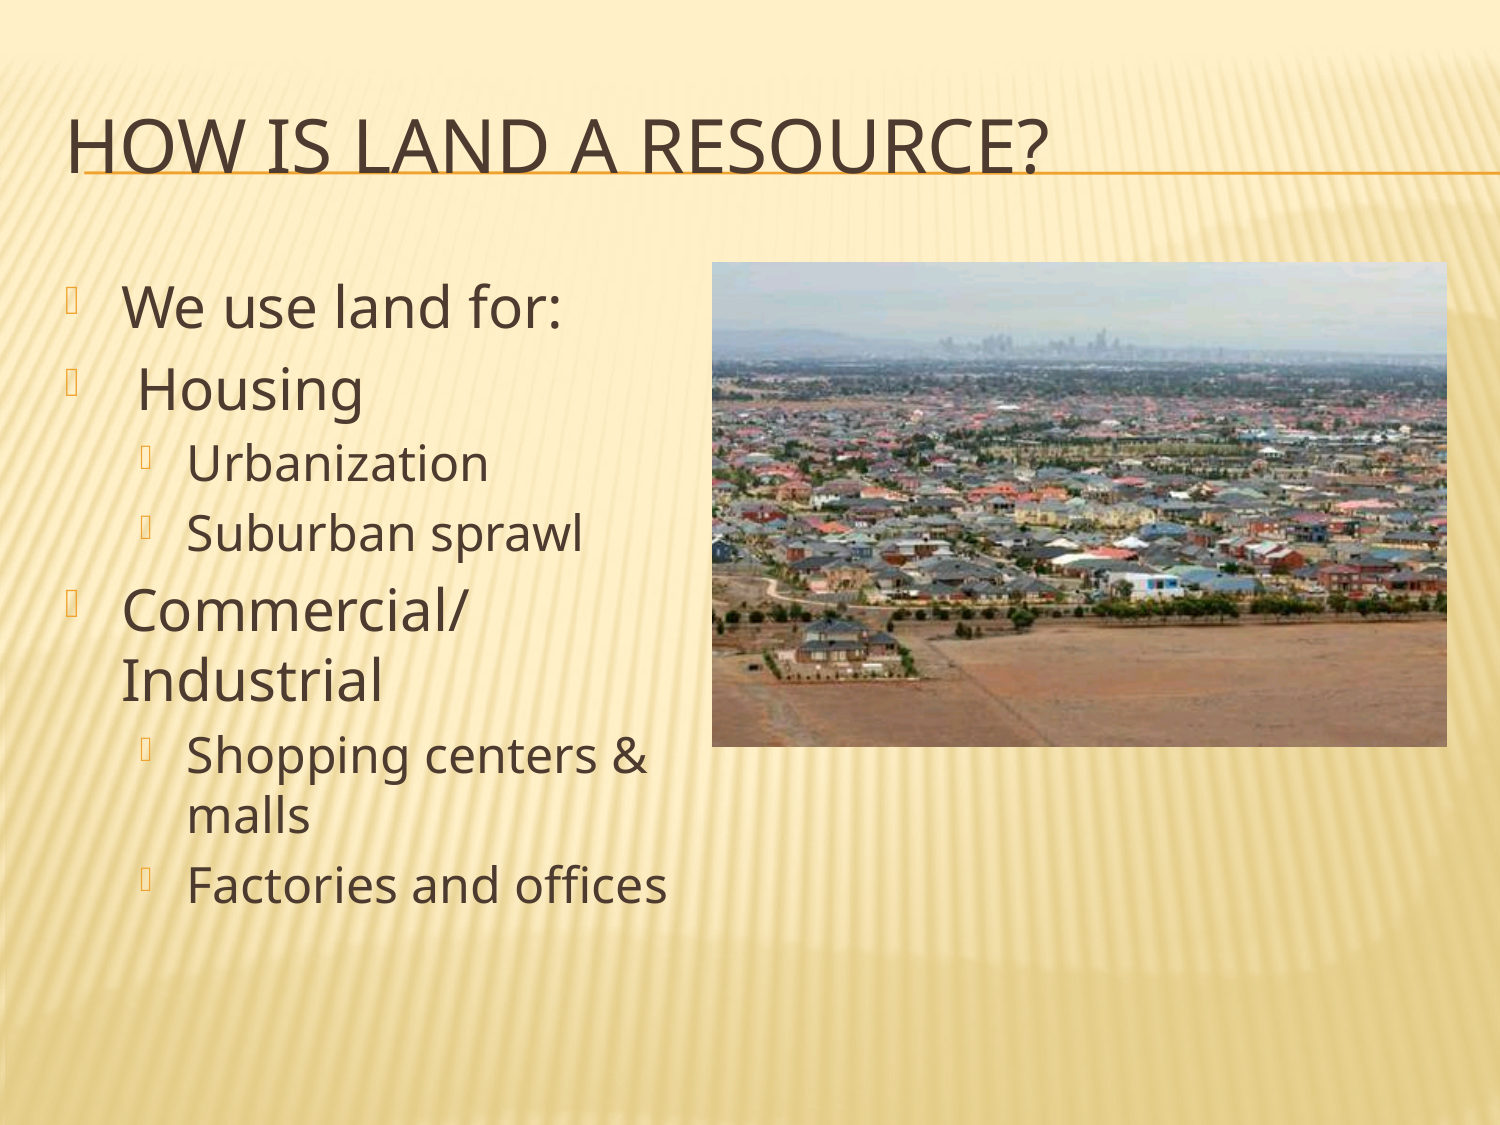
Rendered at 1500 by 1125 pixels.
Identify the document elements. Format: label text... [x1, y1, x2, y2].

list We use land for: Housing Urbanization Suburban sprawl Commercial/Industrial Shopping centers & malls Factories and offices [50, 262, 738, 1038]
title How is LAND A Resource? [49, 75, 1475, 213]
picture [712, 262, 1448, 748]
